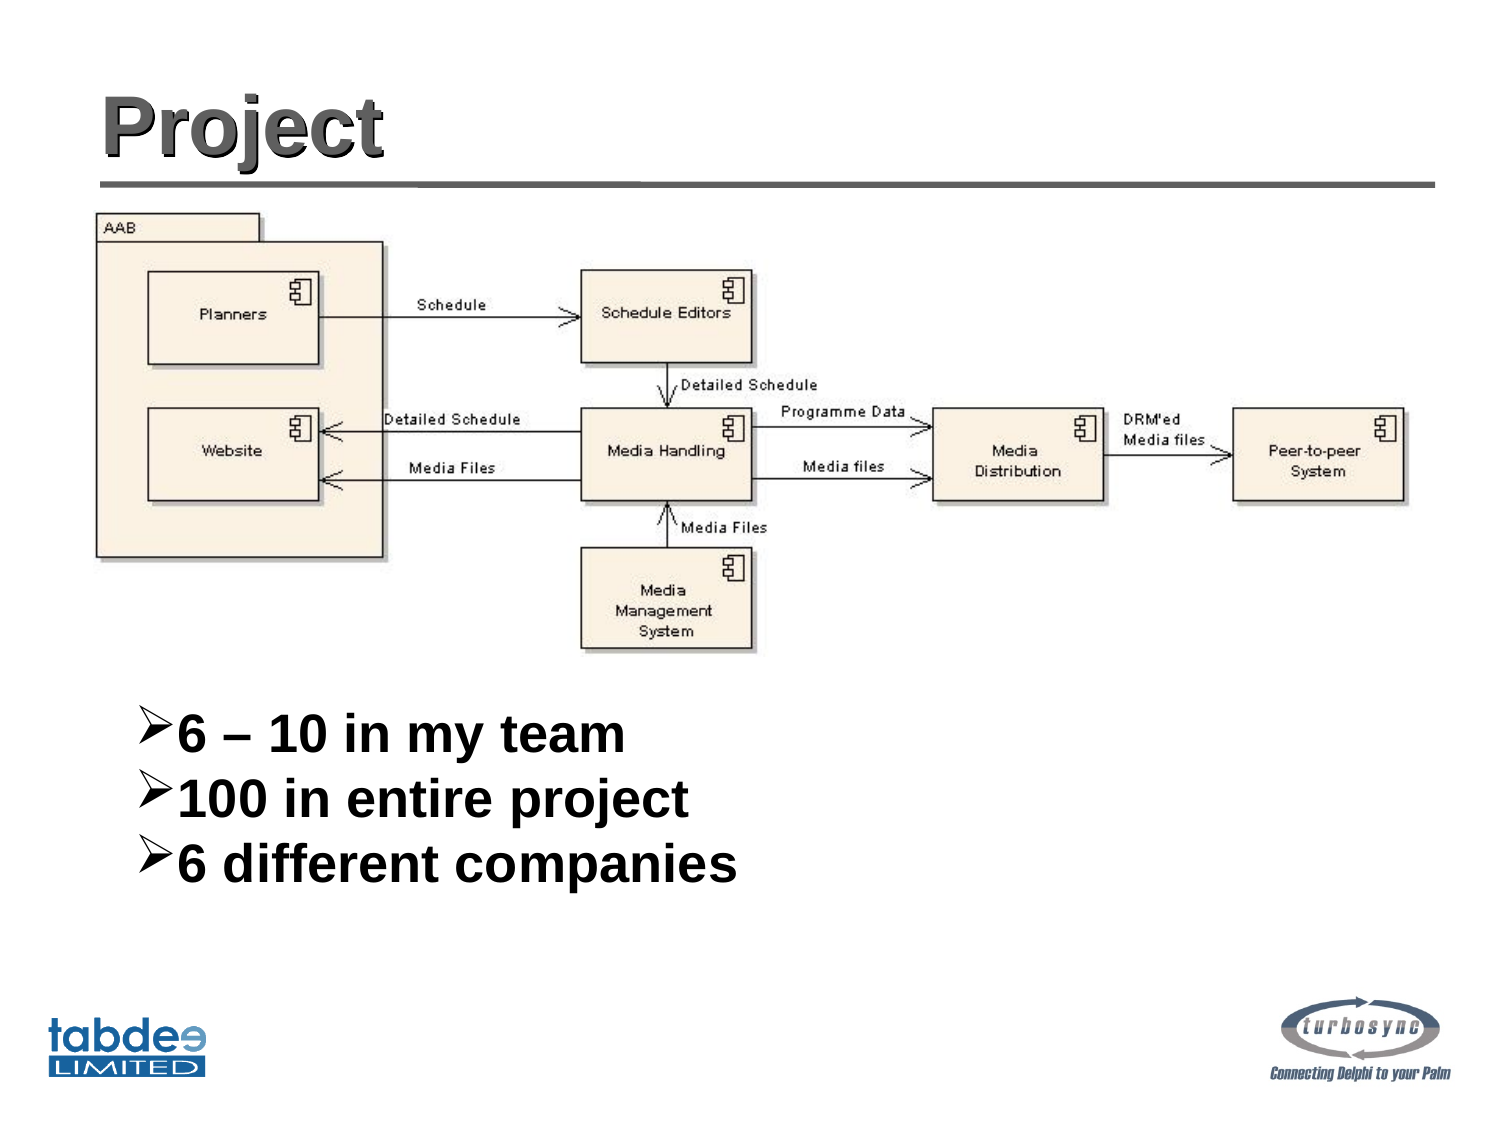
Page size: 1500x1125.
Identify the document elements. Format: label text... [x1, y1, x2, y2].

text_box 6 – 10 in my team 100 in entire project 6 different companies [119, 691, 754, 901]
title Project [100, 85, 1437, 173]
picture [29, 999, 230, 1092]
picture [93, 210, 1415, 657]
picture [1257, 987, 1459, 1094]
